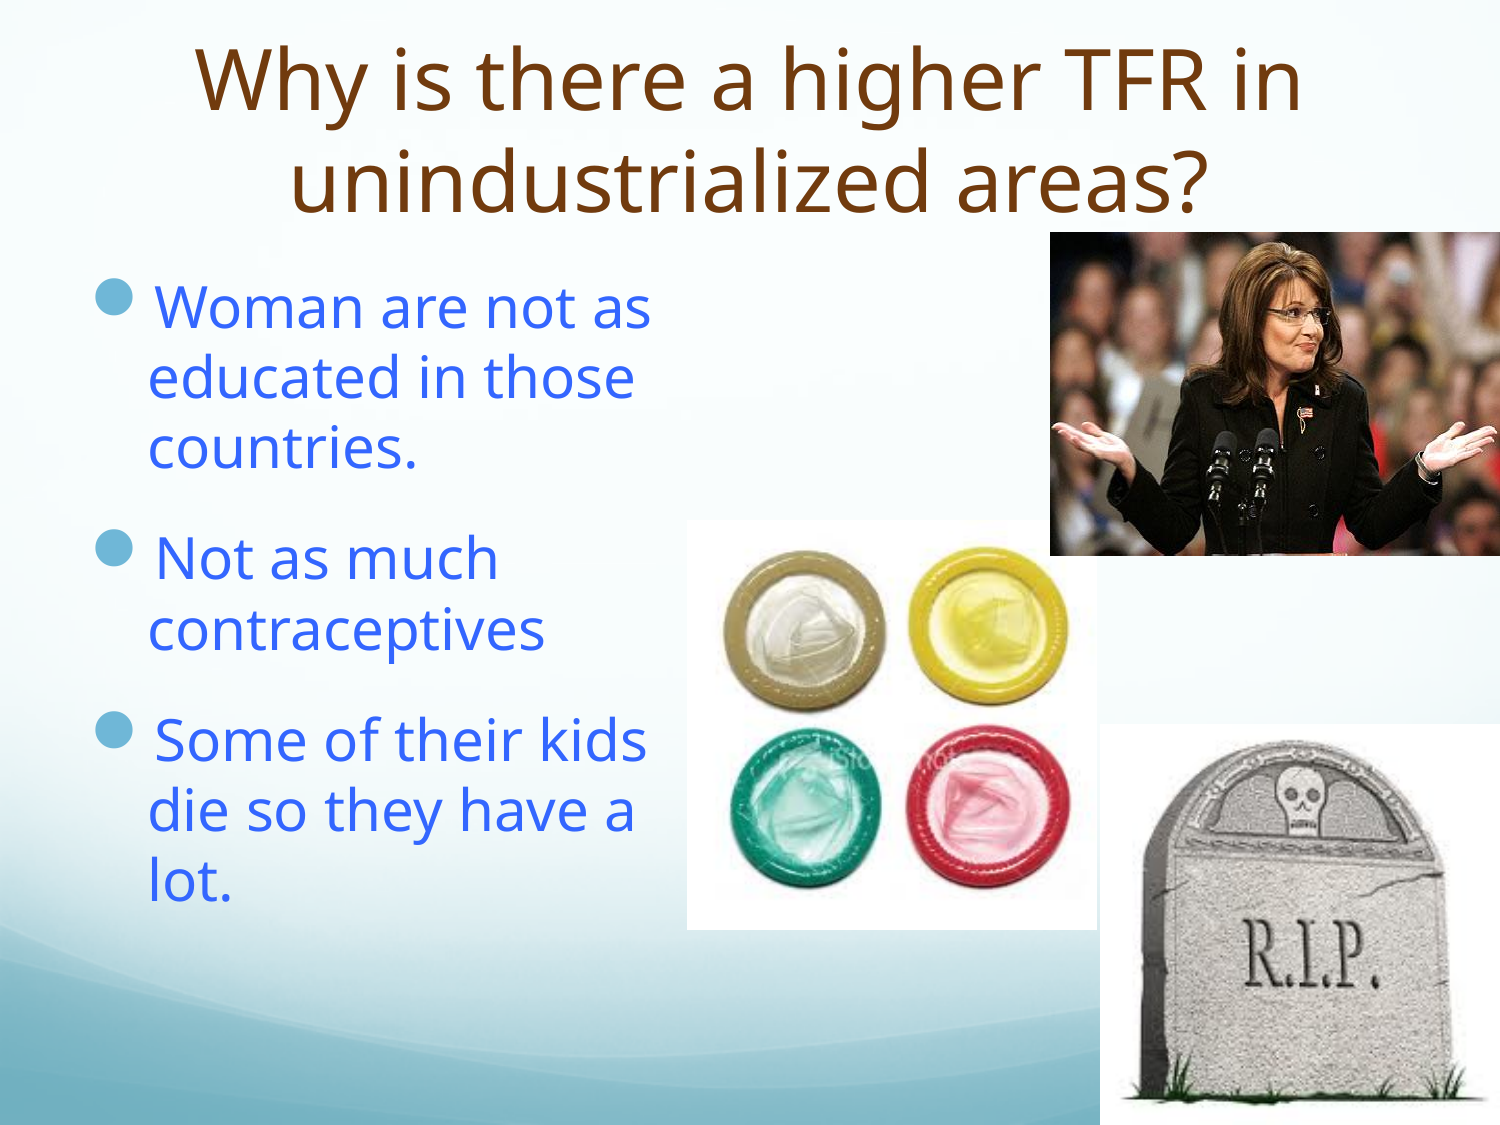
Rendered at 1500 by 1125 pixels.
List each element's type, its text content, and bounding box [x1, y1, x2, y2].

picture [686, 231, 1500, 931]
picture [1099, 724, 1500, 1125]
title Why is there a higher TFR in unindustrialized areas? [89, 17, 1410, 238]
list Woman are not as educated in those countries. Not as much contraceptives Some of their kids die so they have a lot. [74, 262, 688, 1006]
